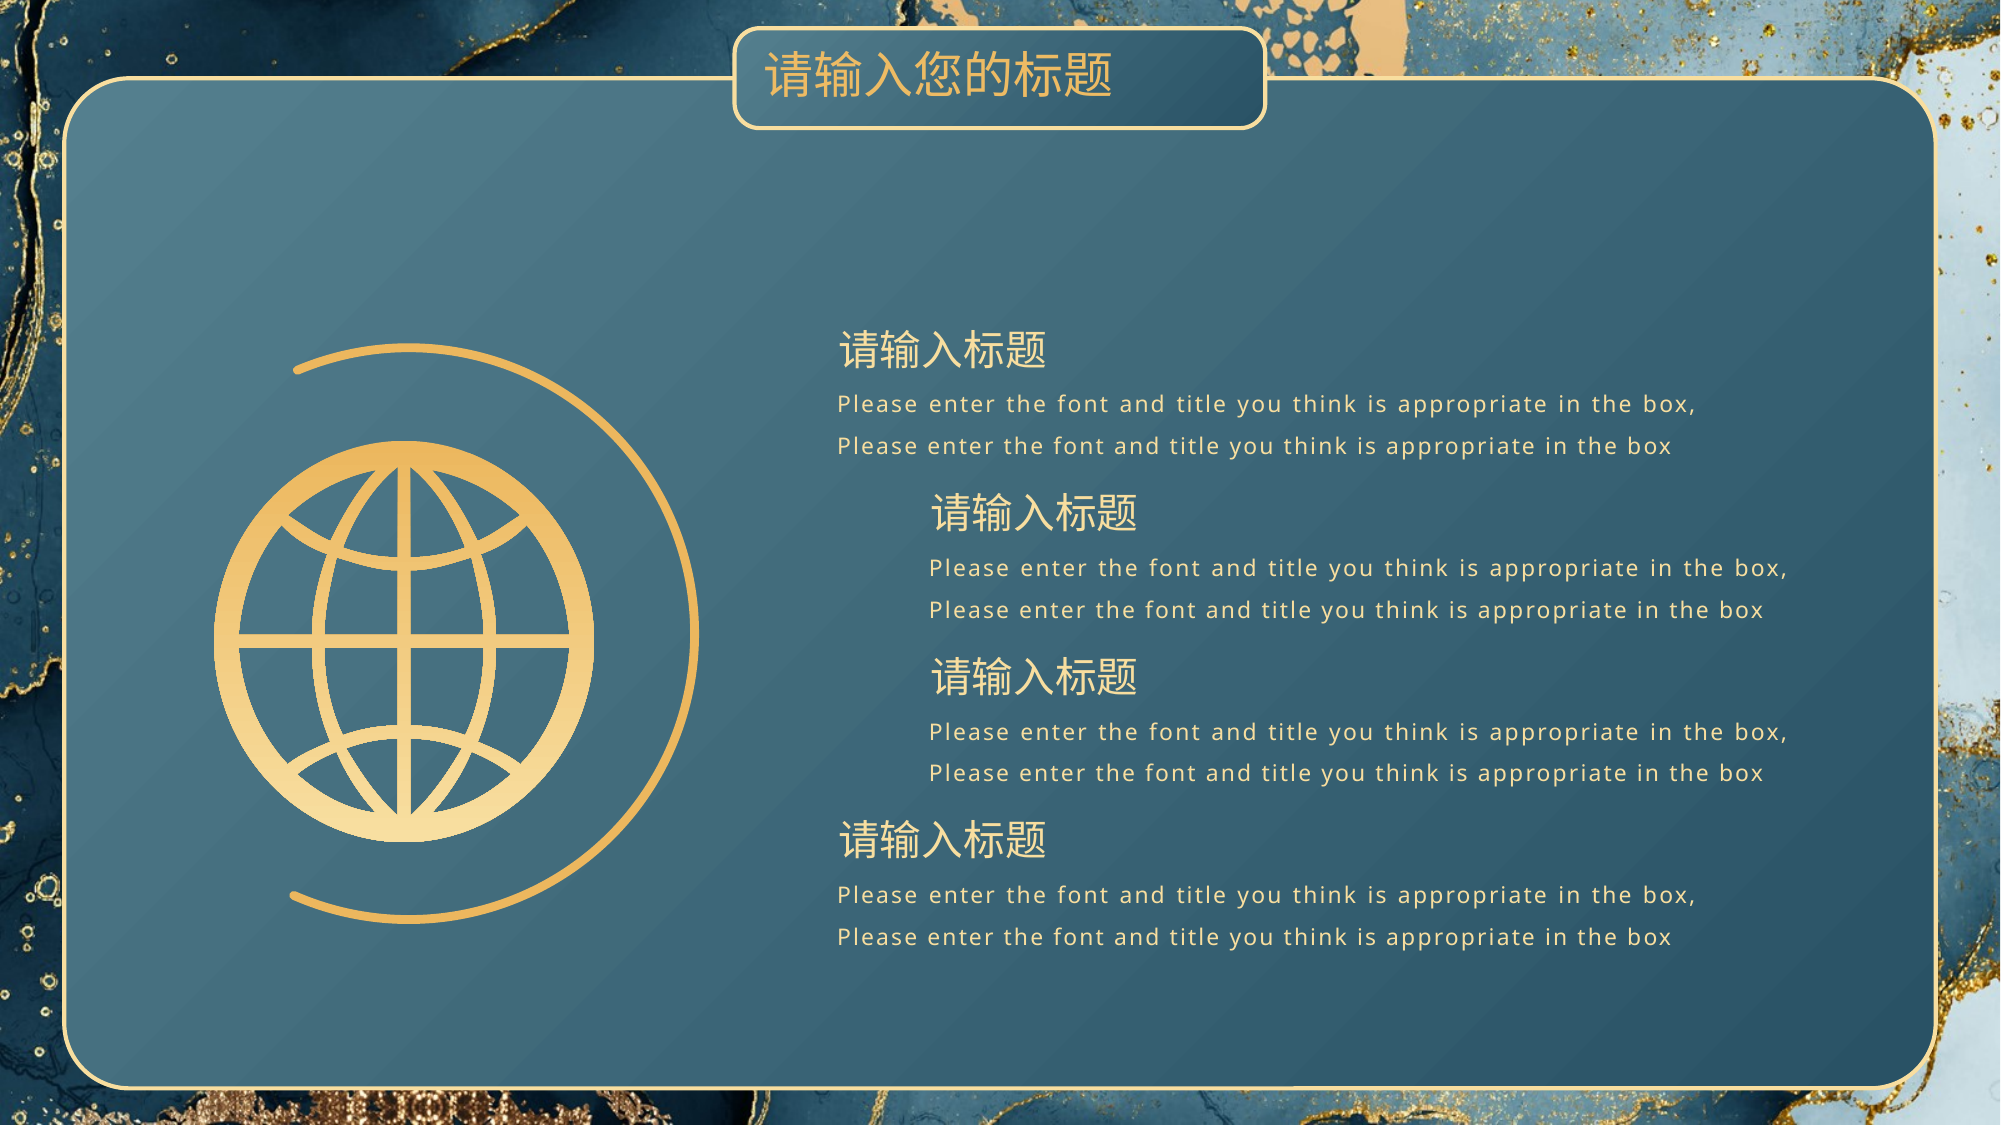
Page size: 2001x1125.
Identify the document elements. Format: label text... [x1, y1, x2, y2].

text_box [733, 27, 1267, 130]
text_box 请输入标题 [915, 643, 1154, 708]
text_box [293, 347, 696, 921]
text_box 请输入您的标题 [748, 36, 1252, 112]
text_box [63, 77, 1937, 1090]
text_box Please enter the font and title you think is appropriate in the box, Please enter the font and title you think is appropriate in the box [914, 531, 1806, 631]
text_box [214, 455, 408, 824]
picture [0, 0, 2001, 1125]
text_box 请输入标题 [823, 316, 1062, 381]
text_box Please enter the font and title you think is appropriate in the box, Please enter the font and title you think is appropriate in the box [822, 859, 1714, 958]
text_box Please enter the font and title you think is appropriate in the box, Please enter the font and title you think is appropriate in the box [822, 368, 1714, 467]
text_box Please enter the font and title you think is appropriate in the box, Please enter the font and title you think is appropriate in the box [914, 695, 1806, 794]
text_box 请输入标题 [823, 806, 1062, 872]
text_box 请输入标题 [915, 479, 1154, 545]
